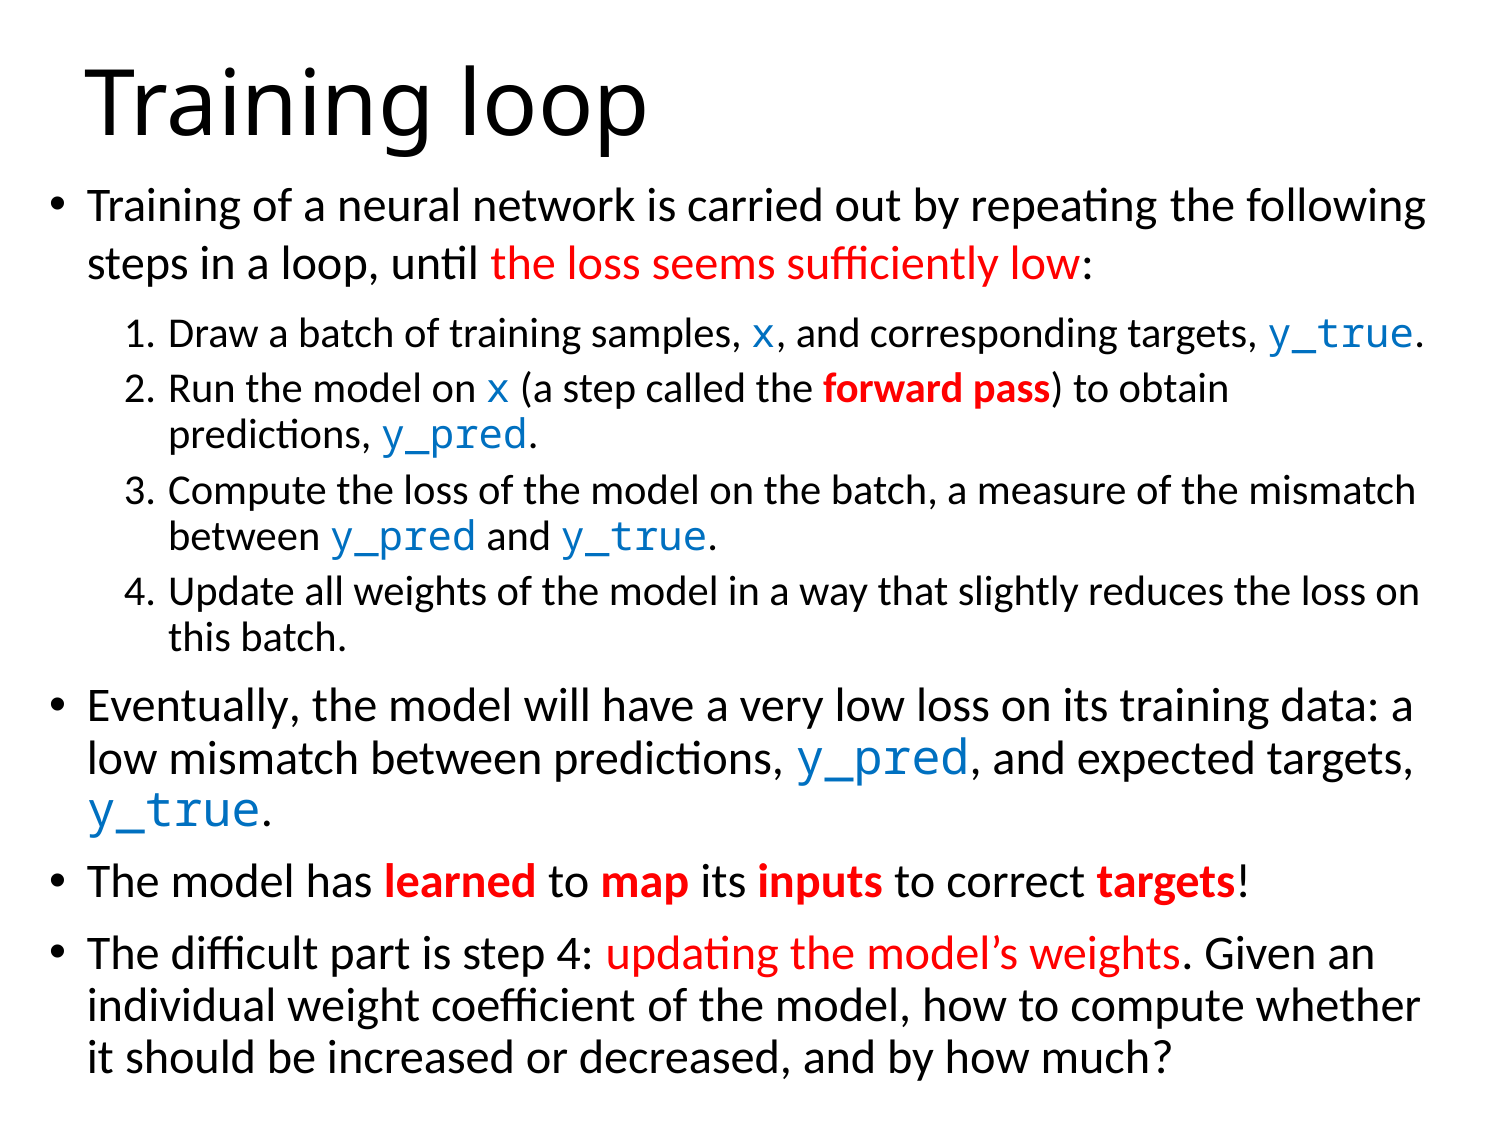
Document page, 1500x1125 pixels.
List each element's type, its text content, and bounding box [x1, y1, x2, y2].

list Training of a neural network is carried out by repeating the following steps in a loop, until the loss seems sufficiently low: Draw a batch of training samples, x, and corresponding targets, y_true. Run the model on x (a step called the forward pass) to obtain predictions, y_pred. Compute the loss of the model on the batch, a measure of the mismatch between y_pred and y_true. Update all weights of the model in a way that slightly reduces the loss on this batch. Eventually, the model will have a very low loss on its training data: a low mismatch between predictions, y_pred, and expected targets, y_true. The model has learned to map its inputs to correct targets! The difficult part is step 4: updating the model’s weights. Given an individual weight coefficient of the model, how to compute whether it should be increased or decreased, and by how much? [34, 166, 1453, 1110]
title Training loop [69, 45, 1363, 167]
